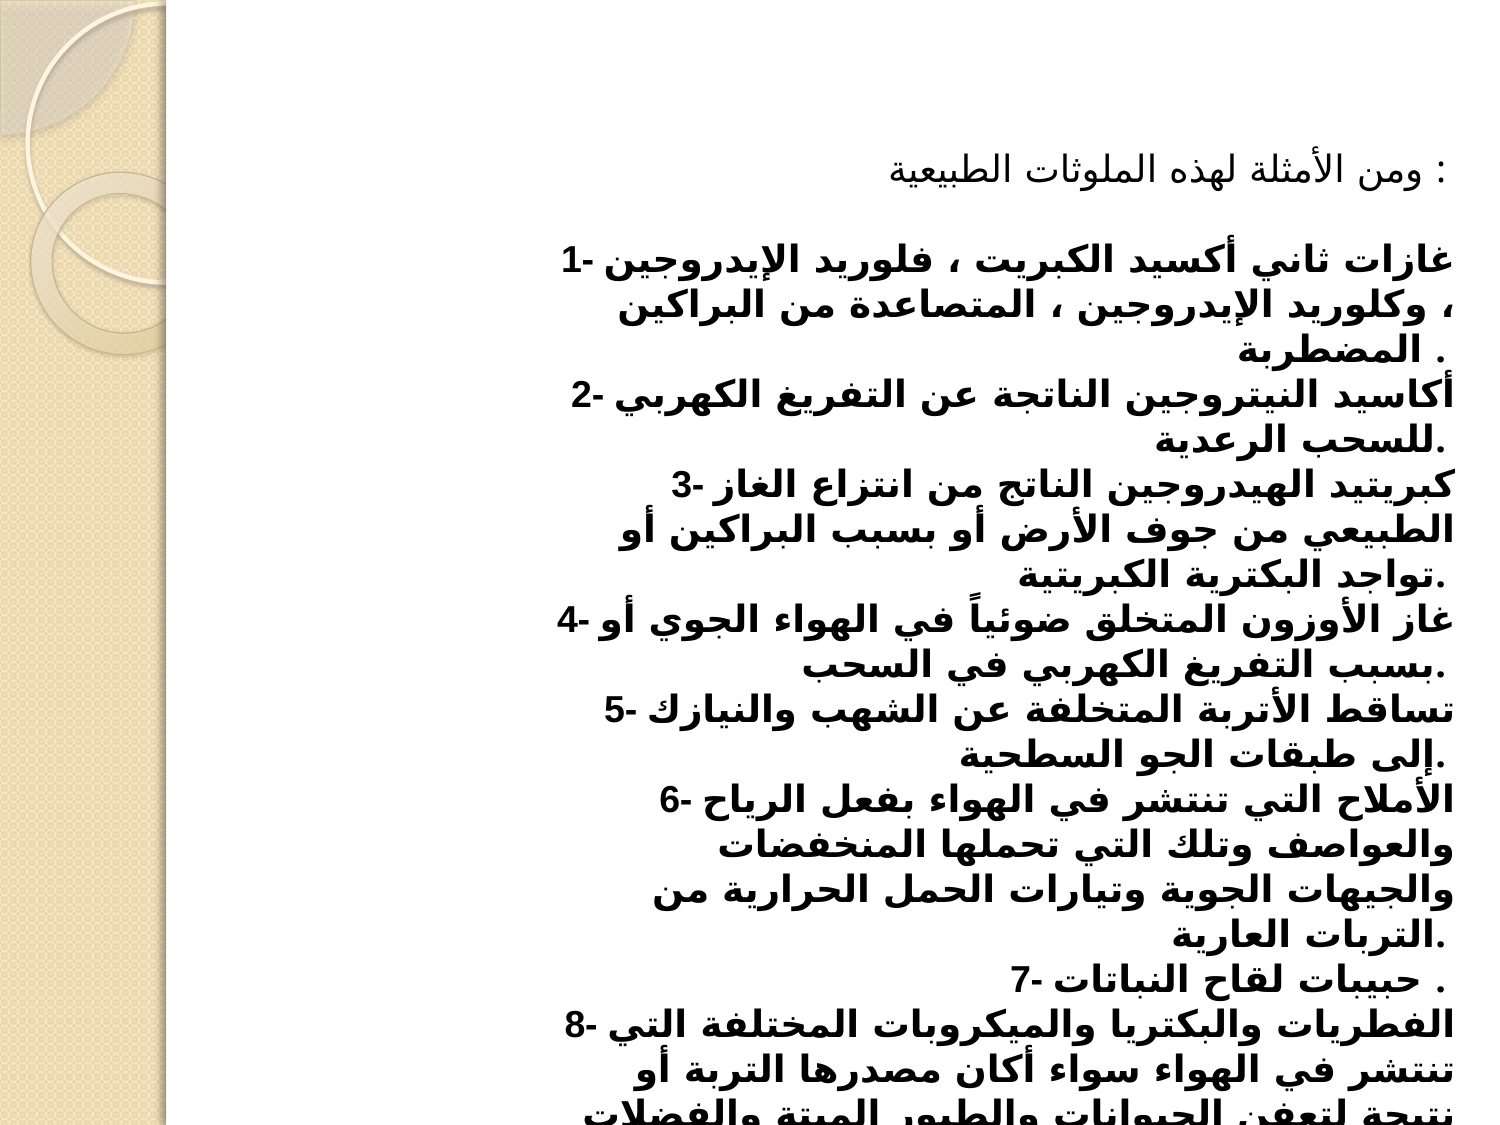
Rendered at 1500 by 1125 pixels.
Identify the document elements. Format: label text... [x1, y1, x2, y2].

text_box ومن الأمثلة لهذه الملوثات الطبيعية : 1- غازات ثاني أكسيد الكبريت ، فلوريد الإيدروجين ، وكلوريد الإيدروجين ، المتصاعدة من البراكين المضطربة . 2- أكاسيد النيتروجين الناتجة عن التفريغ الكهربي للسحب الرعدية. 3- كبريتيد الهيدروجين الناتج من انتزاع الغاز الطبيعي من جوف الأرض أو بسبب البراكين أو تواجد البكترية الكبريتية. 4- غاز الأوزون المتخلق ضوئياً في الهواء الجوي أو بسبب التفريغ الكهربي في السحب. 5- تساقط الأتربة المتخلفة عن الشهب والنيازك إلى طبقات الجو السطحية. 6- الأملاح التي تنتشر في الهواء بفعل الرياح والعواصف وتلك التي تحملها المنخفضات والجيهات الجوية وتيارات الحمل الحرارية من التربات العارية. 7- حبيبات لقاح النباتات . 8- الفطريات والبكتريا والميكروبات المختلفة التي تنتشر في الهواء سواء أكان مصدرها التربة أو نتيجة لتعفن الحيوانات والطيور الميتة والفضلات الآدمية . 9- المواد ذات النشاط الإشعاعي كتلك الموجودة في بعض تربات وصخور القشرة الأرضية وكذلك الناتجة عن تأين بعض الغازات بفعل الأشعة الكونية. [537, 137, 1471, 1125]
